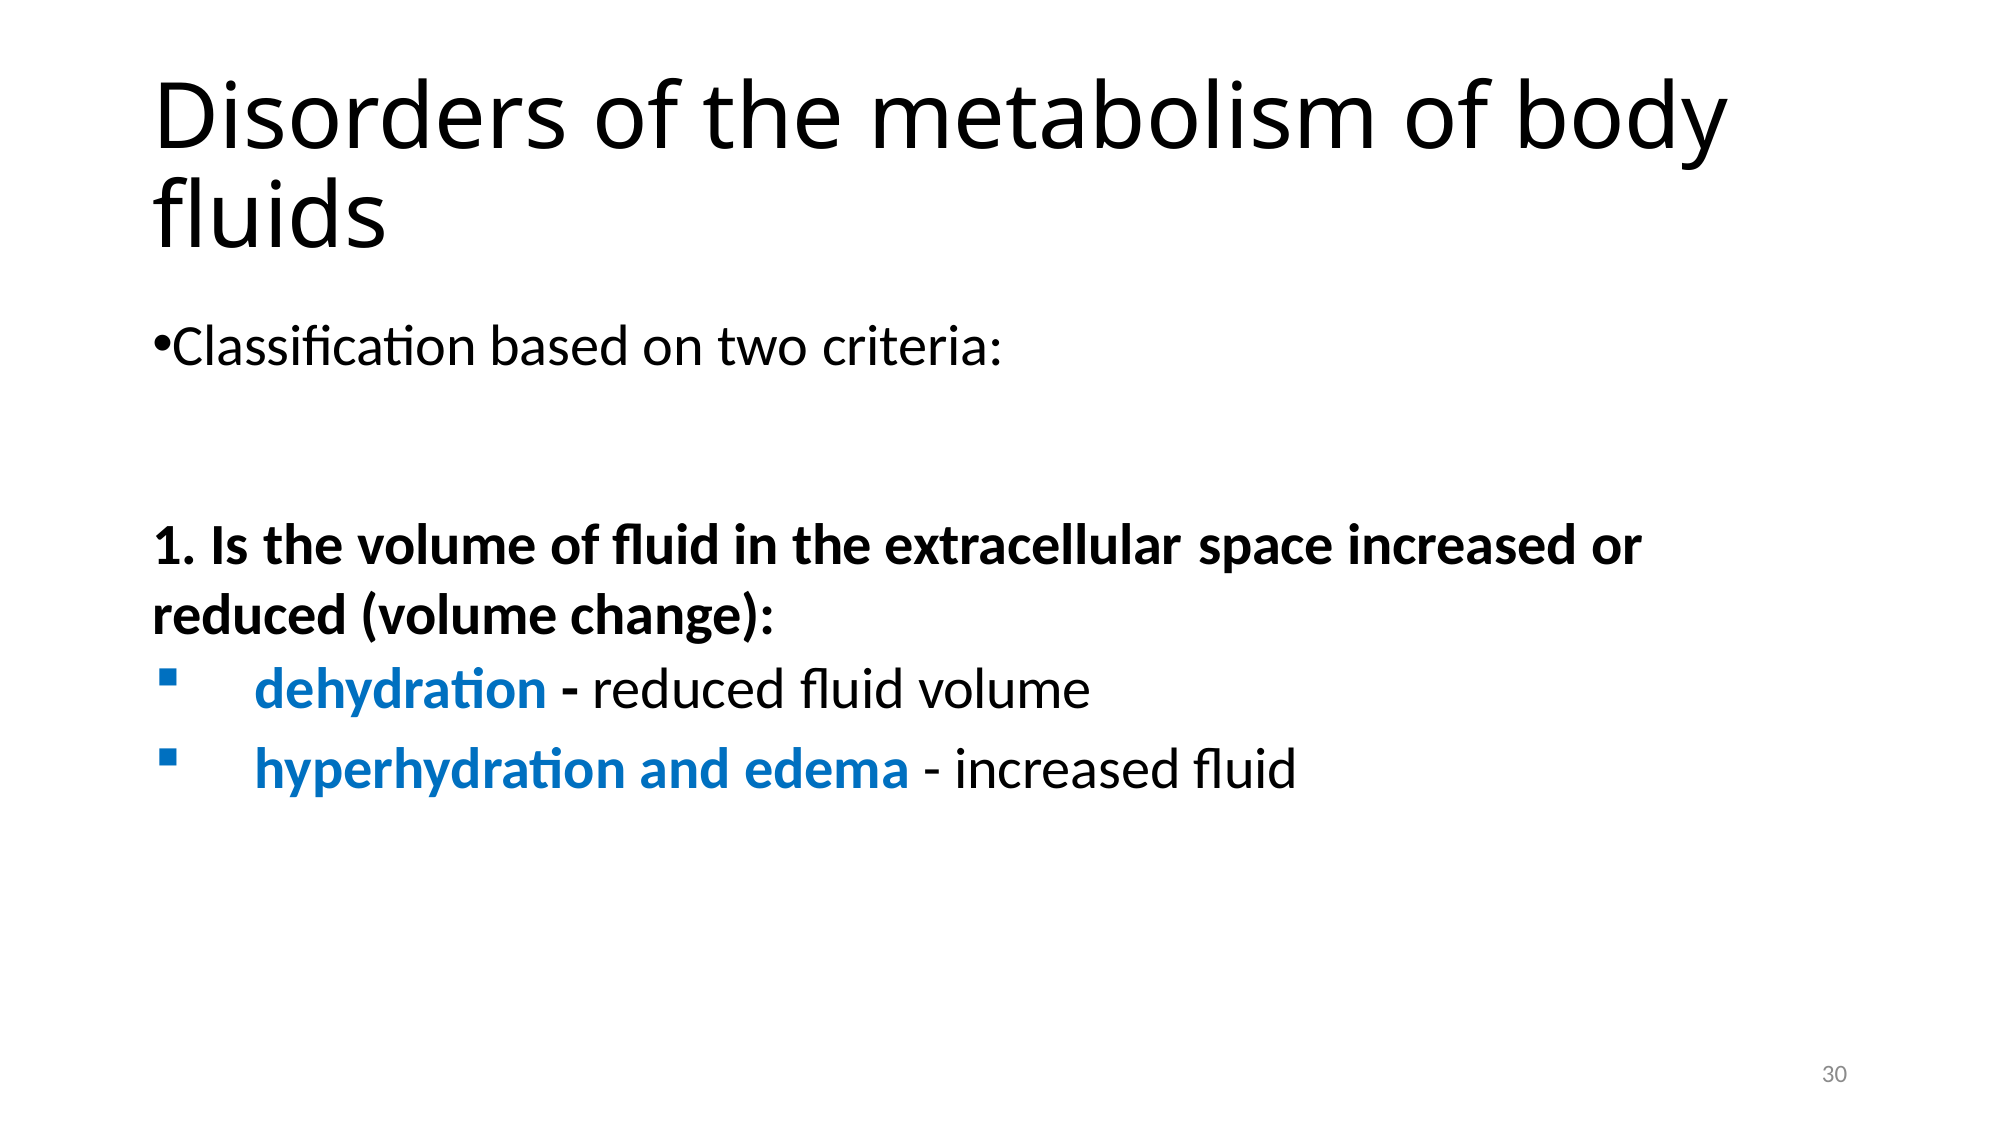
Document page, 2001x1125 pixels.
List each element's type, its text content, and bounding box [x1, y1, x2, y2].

list Classification based on two criteria: 1. Is the volume of fluid in the extracellular space increased or reduced (volume change): dehydration - reduced fluid volume hyperhydration and edema - increased fluid [137, 299, 1863, 1014]
slide_number 30 [1412, 1042, 1863, 1103]
title Disorders of the metabolism of body fluids [137, 59, 1863, 278]
